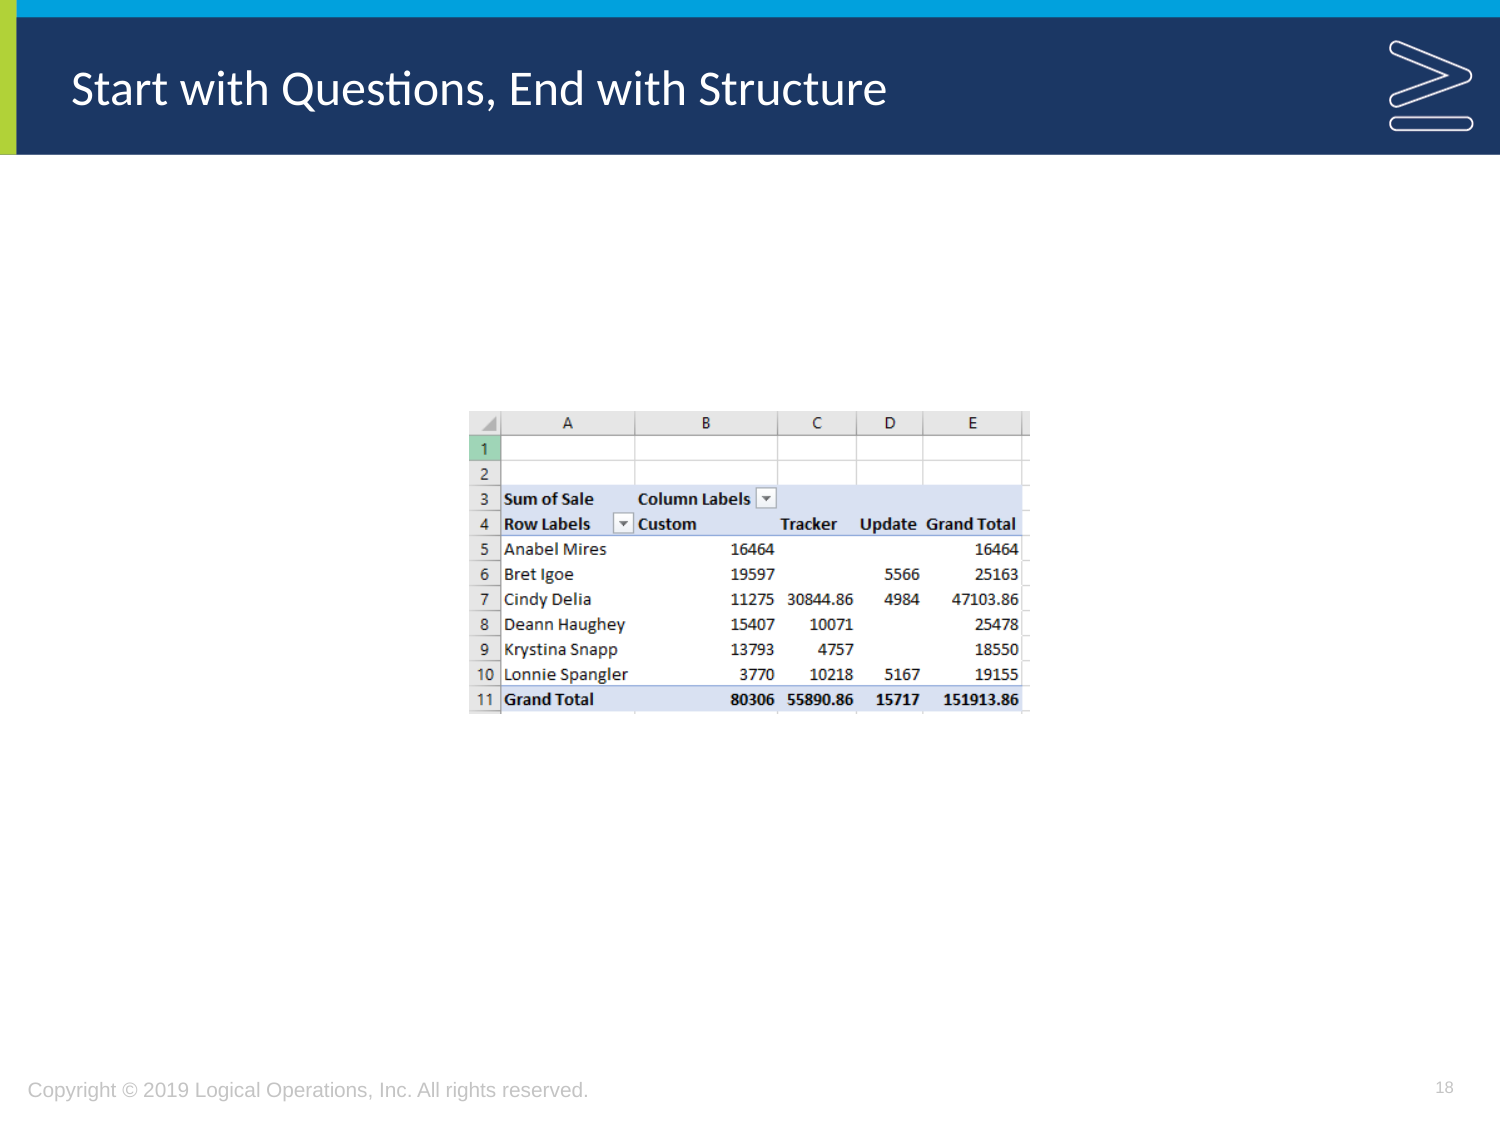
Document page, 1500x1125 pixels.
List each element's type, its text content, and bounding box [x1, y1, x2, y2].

picture [1350, 18, 1500, 155]
slide_number 18 [1118, 1057, 1469, 1118]
picture [469, 410, 1031, 715]
picture [0, 0, 56, 155]
title Start with Questions, End with Structure [56, 16, 1350, 155]
